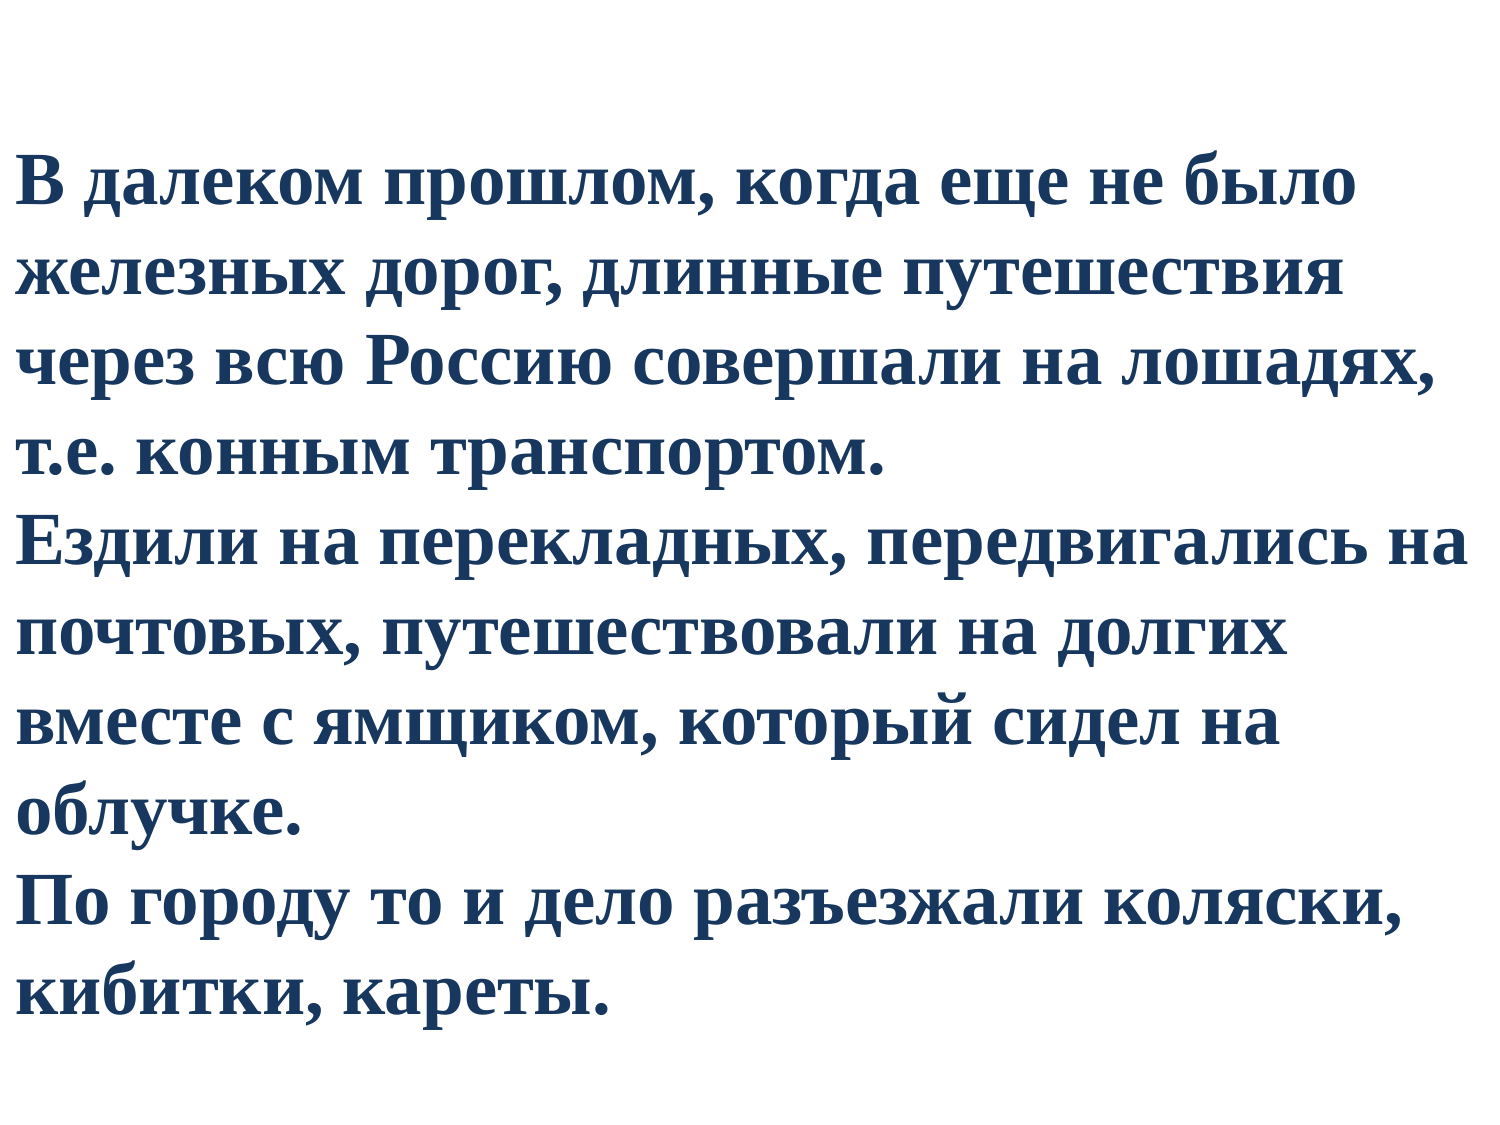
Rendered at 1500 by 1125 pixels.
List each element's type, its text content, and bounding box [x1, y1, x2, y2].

text_box В далеком прошлом, когда еще не было железных дорог, длинные путешествия через всю Россию совершали на лошадях, т.е. конным транспортом. Ездили на перекладных, передвигались на почтовых, путешествовали на долгих вместе с ямщиком, который сидел на облучке. По городу то и дело разъезжали коляски, кибитки, кареты. [0, 121, 1500, 1037]
